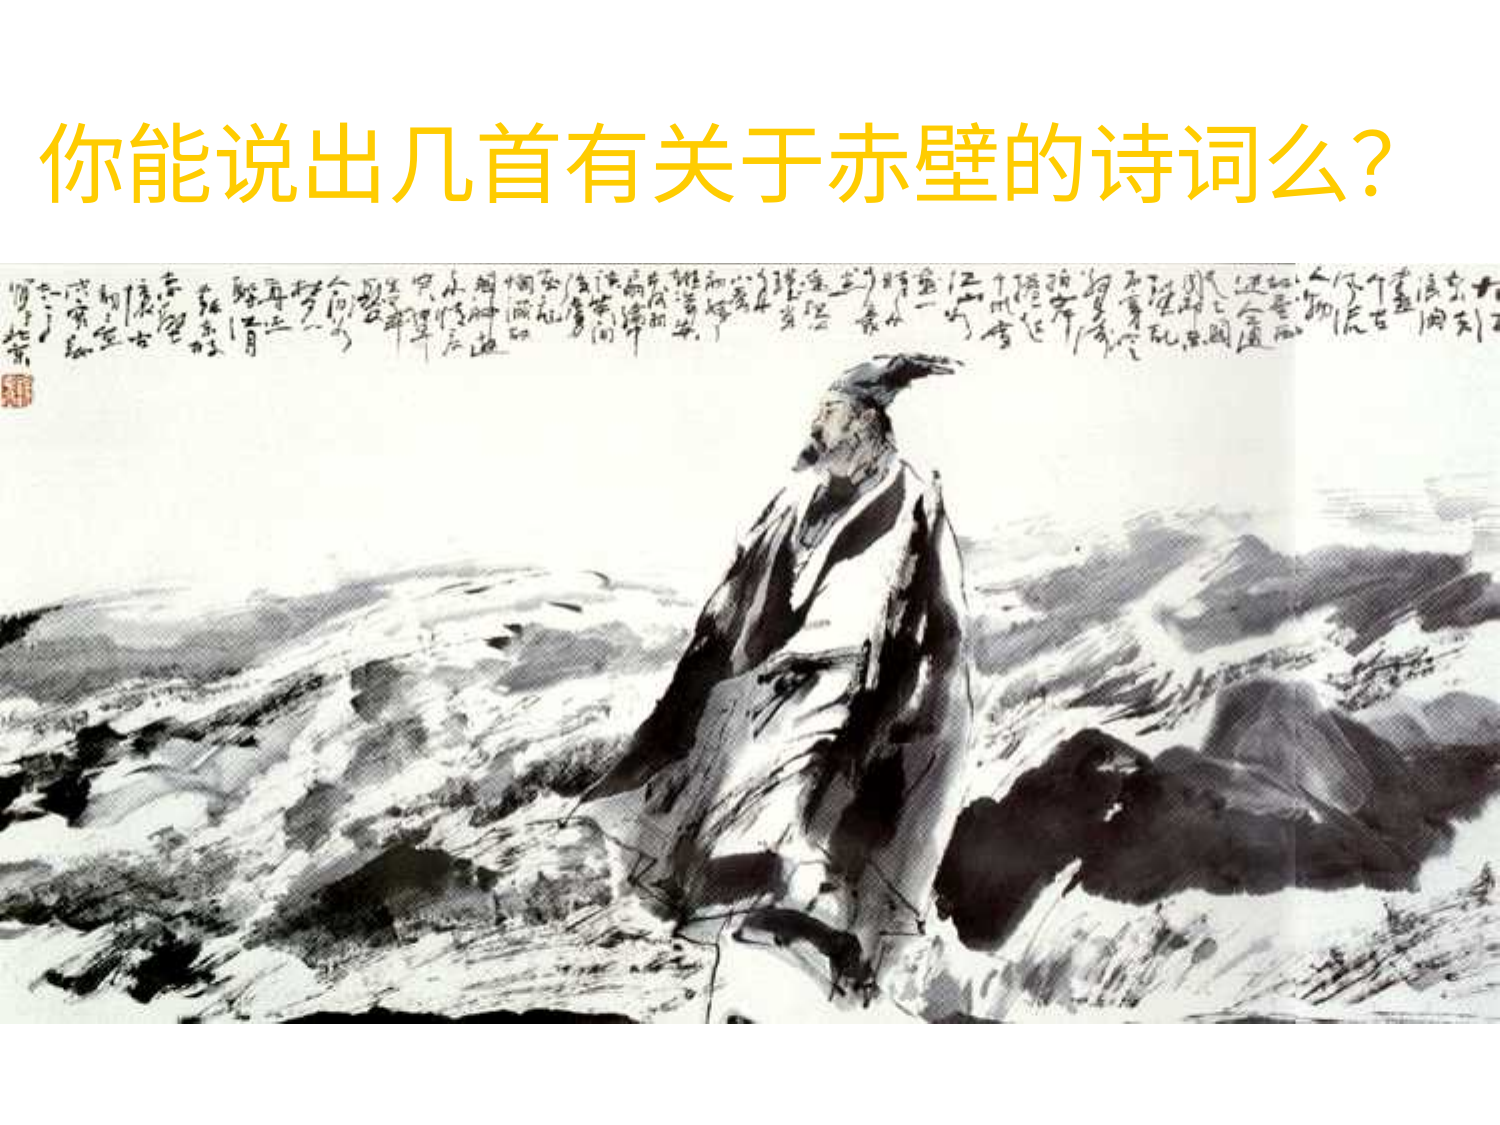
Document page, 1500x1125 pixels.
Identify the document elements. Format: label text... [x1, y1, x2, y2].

picture [0, 262, 1500, 1024]
text_box 你能说出几首有关于赤壁的诗词么？ [23, 101, 1495, 222]
